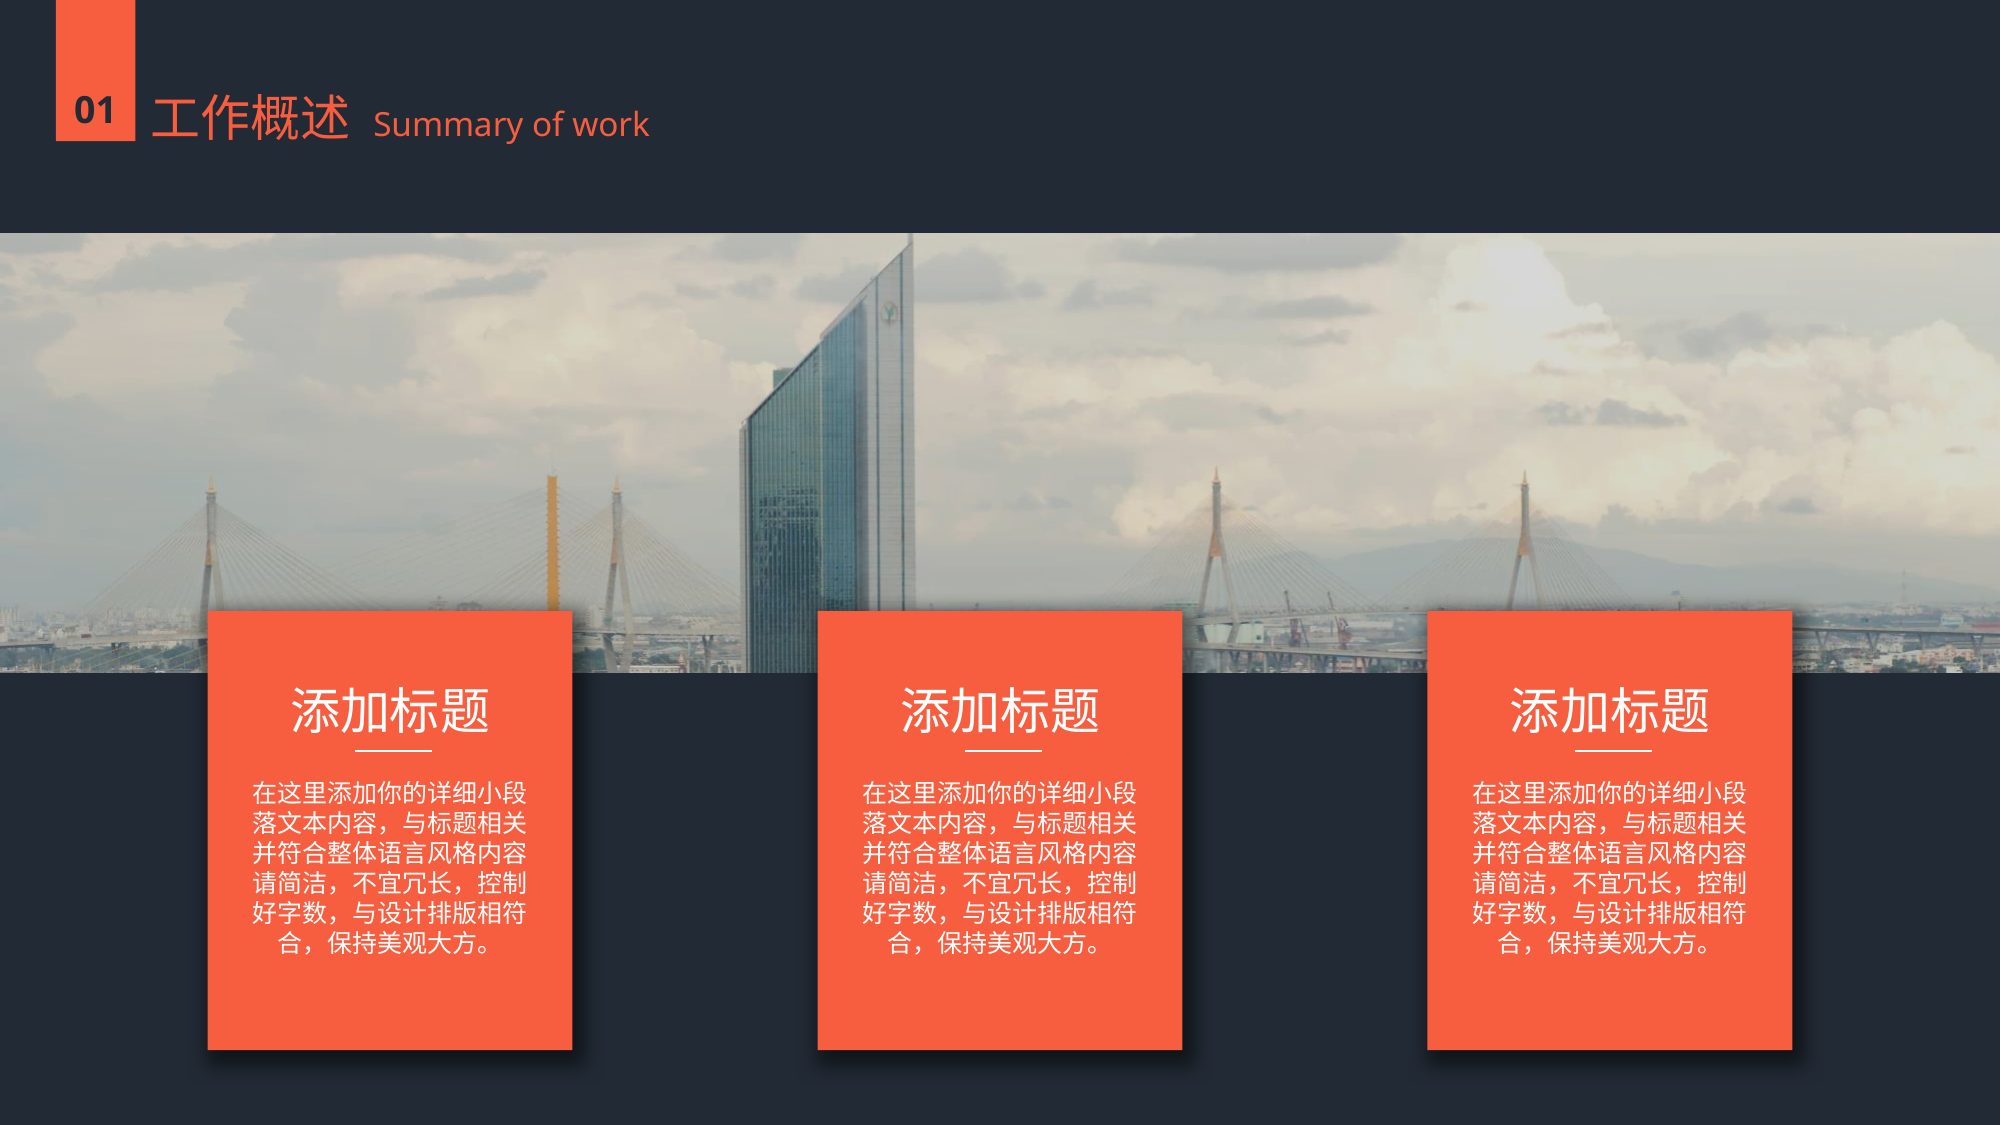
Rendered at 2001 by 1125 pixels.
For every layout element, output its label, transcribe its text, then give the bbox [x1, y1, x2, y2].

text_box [207, 611, 573, 1051]
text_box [817, 611, 1183, 1051]
text_box [55, 0, 136, 78]
text_box 工作概述 Summary of work [136, 78, 730, 154]
picture [0, 233, 2000, 673]
text_box [0, 81, 136, 158]
text_box 01 [47, 78, 145, 139]
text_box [1427, 611, 1793, 1051]
